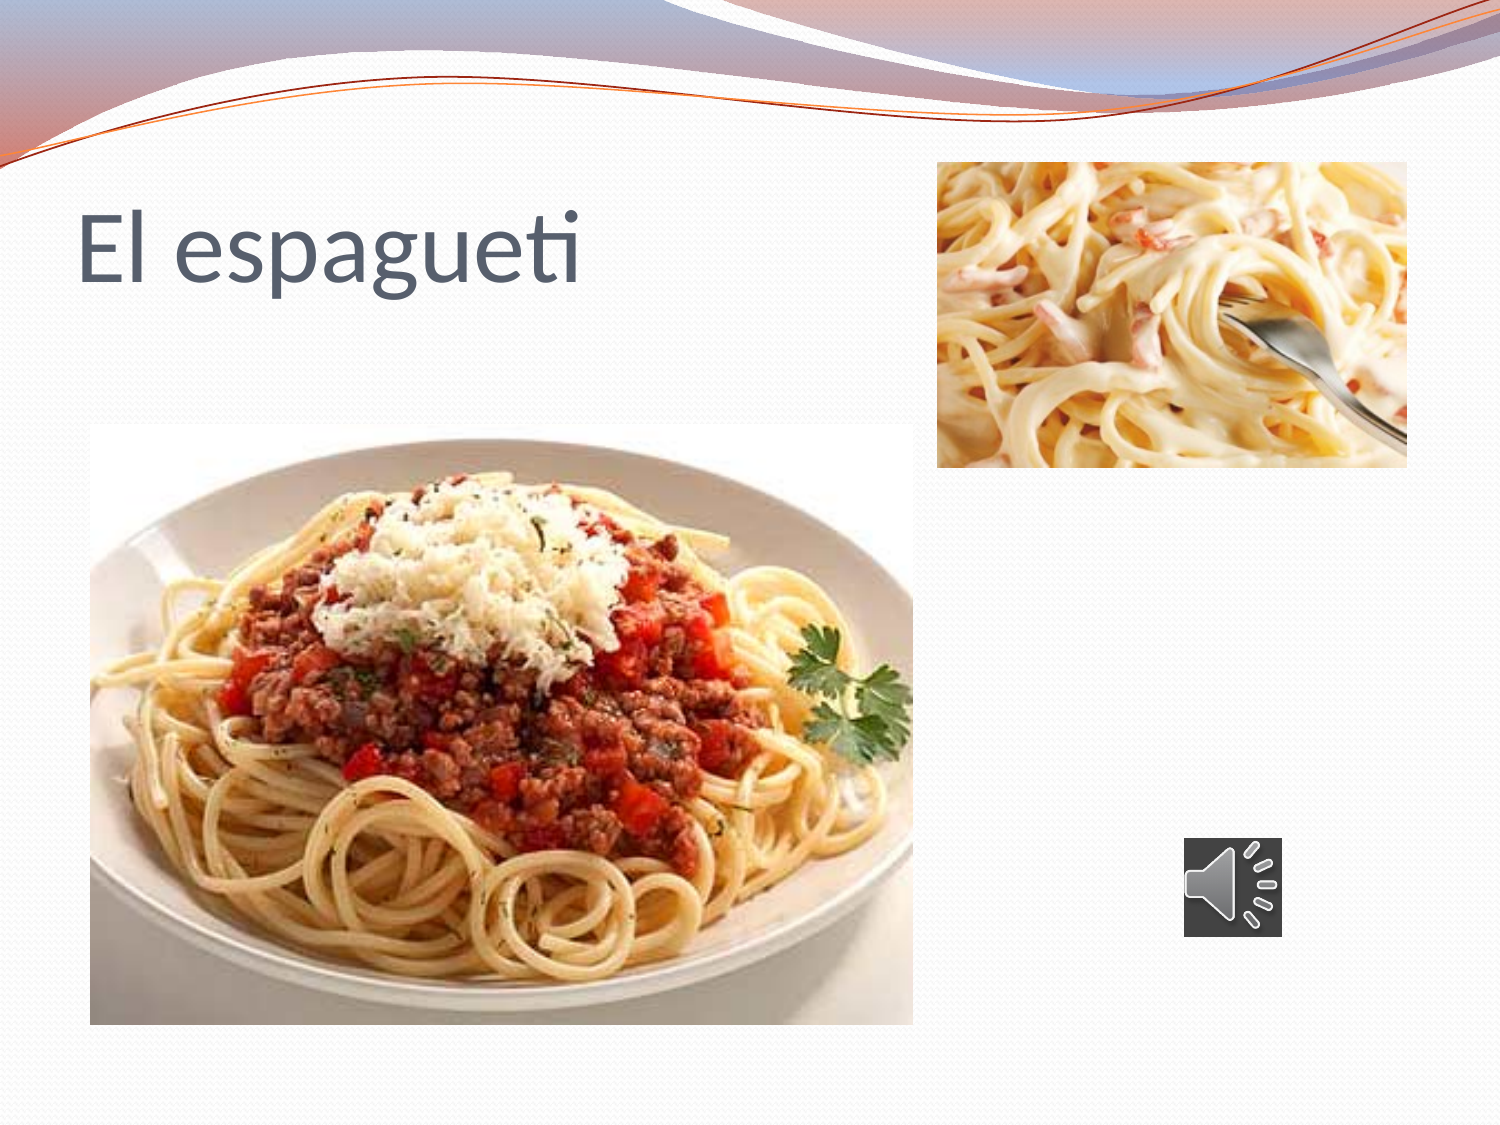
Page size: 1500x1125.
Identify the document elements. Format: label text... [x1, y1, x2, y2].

picture [937, 162, 1407, 468]
title El espagueti [75, 115, 1425, 303]
picture [90, 424, 913, 1026]
picture [1182, 837, 1284, 938]
